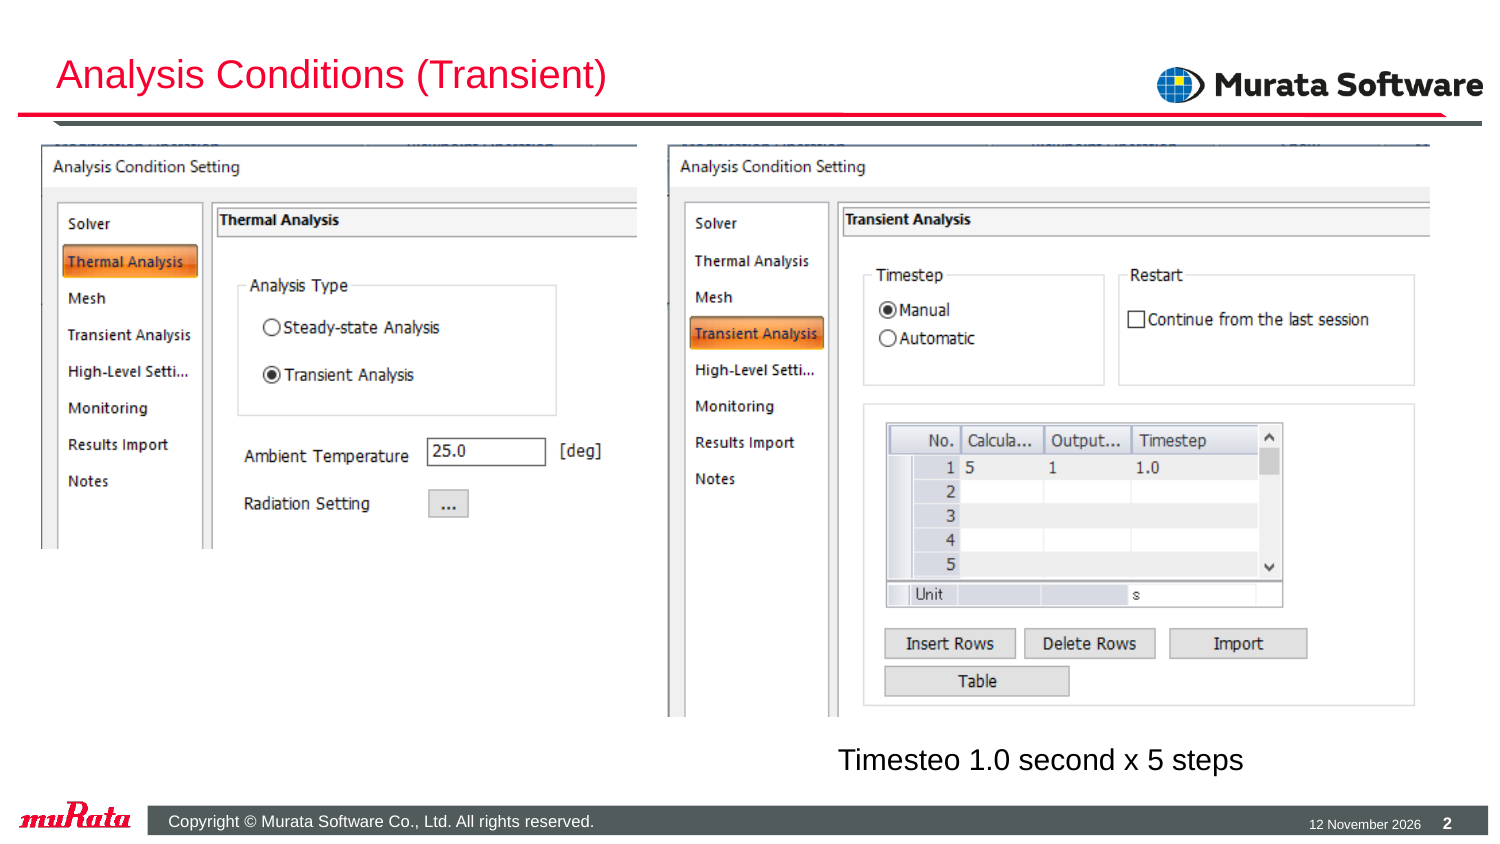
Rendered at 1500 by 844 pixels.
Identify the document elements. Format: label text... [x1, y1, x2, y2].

picture [1157, 67, 1483, 103]
picture [5, 787, 144, 842]
picture [667, 144, 1431, 717]
picture [41, 144, 637, 550]
text_box Timesteo 1.0 second x 5 steps [823, 733, 1259, 784]
title Analysis Conditions (Transient) [56, 33, 1103, 121]
